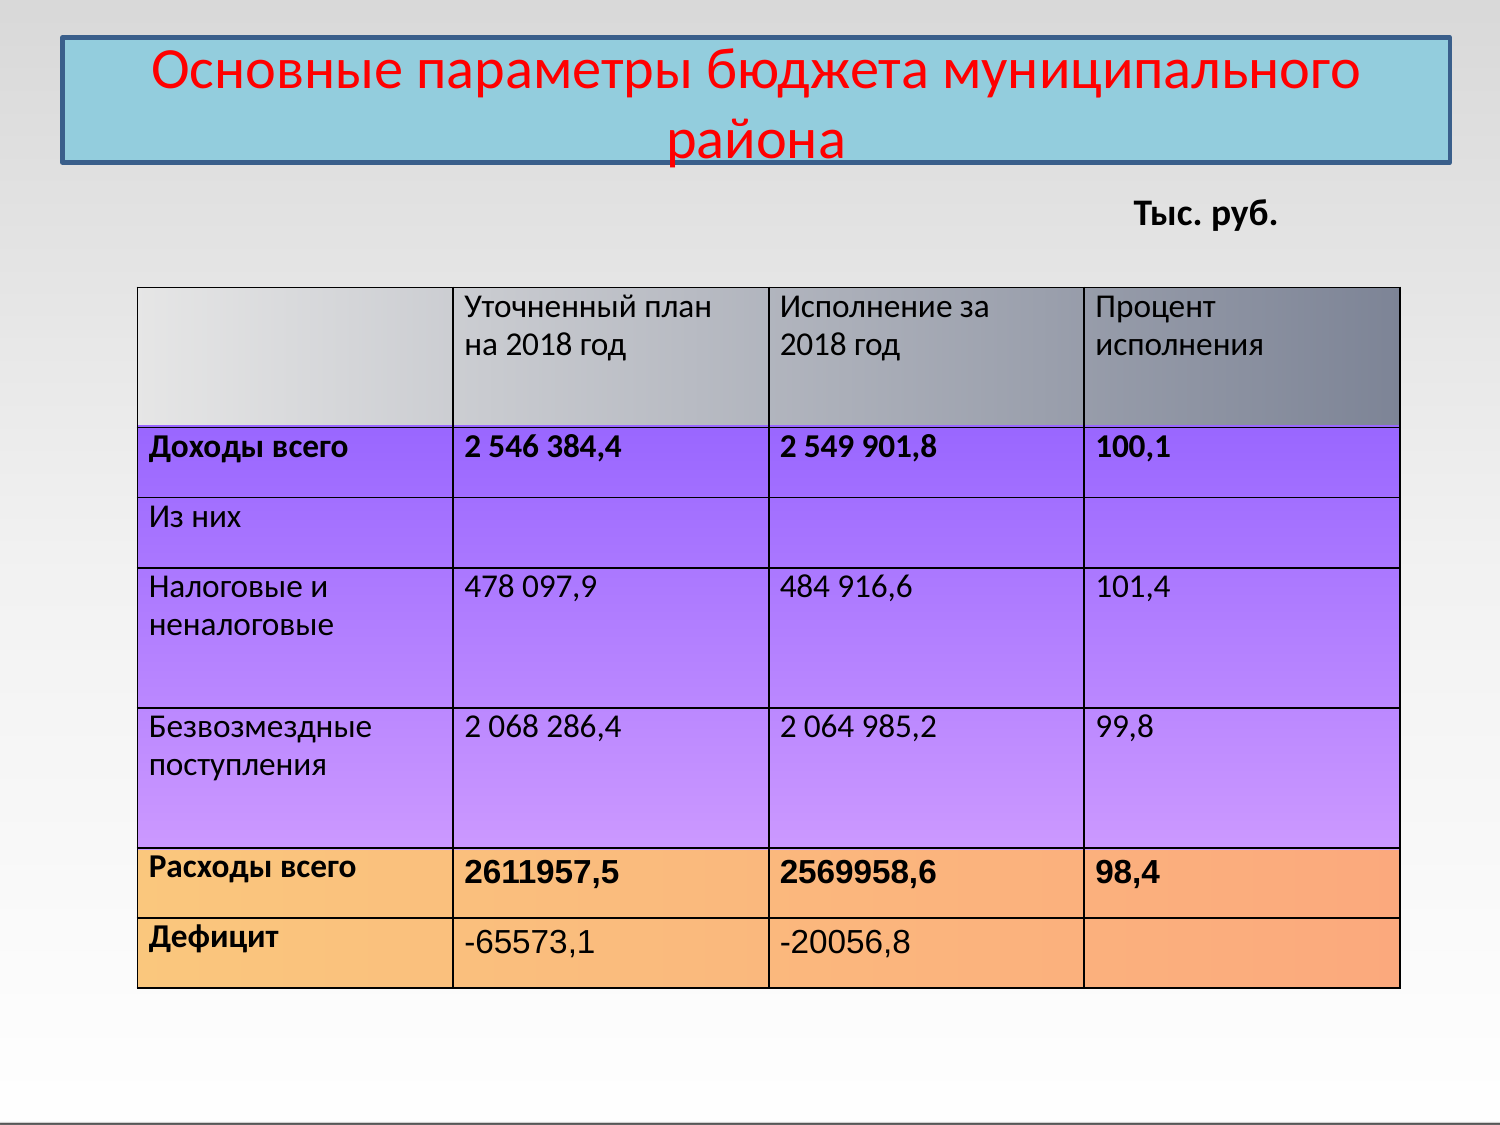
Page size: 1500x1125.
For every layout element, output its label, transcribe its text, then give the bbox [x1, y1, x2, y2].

table_cell 2 068 286,4 [454, 709, 768, 847]
table_cell Безвозмездные поступления [138, 709, 452, 847]
table_cell [454, 498, 768, 567]
table_header Исполнение за 2018 год [770, 288, 1083, 427]
table_header [138, 288, 452, 427]
table_cell 2 549 901,8 [770, 428, 1083, 497]
table_header Уточненный план на 2018 год [454, 288, 768, 427]
table_cell 2 064 985,2 [770, 709, 1083, 847]
picture [0, 0, 1500, 1125]
table_cell Доходы всего [138, 428, 452, 497]
table_cell Расходы всего [138, 849, 452, 917]
table_cell -65573,1 [454, 919, 768, 987]
table_cell 2611957,5 [454, 849, 768, 917]
table_cell Из них [138, 498, 452, 567]
table_cell 98,4 [1085, 849, 1399, 917]
table_header Процент исполнения [1085, 288, 1399, 427]
text_box Тыс. руб. [1037, 187, 1375, 233]
table_cell [1085, 919, 1399, 987]
table_cell 100,1 [1085, 428, 1399, 497]
text_box Основные параметры бюджета муниципального района [60, 35, 1452, 165]
table_cell 478 097,9 [454, 569, 768, 707]
table_cell 101,4 [1085, 569, 1399, 707]
table_cell Налоговые и неналоговые [138, 569, 452, 707]
table_cell [1085, 498, 1399, 567]
table_cell [770, 498, 1083, 567]
table_cell 2 546 384,4 [454, 428, 768, 497]
table_cell -20056,8 [770, 919, 1083, 987]
table_cell 2569958,6 [770, 849, 1083, 917]
table_cell 99,8 [1085, 709, 1399, 847]
table_cell Дефицит [138, 919, 452, 987]
table_cell 484 916,6 [770, 569, 1083, 707]
